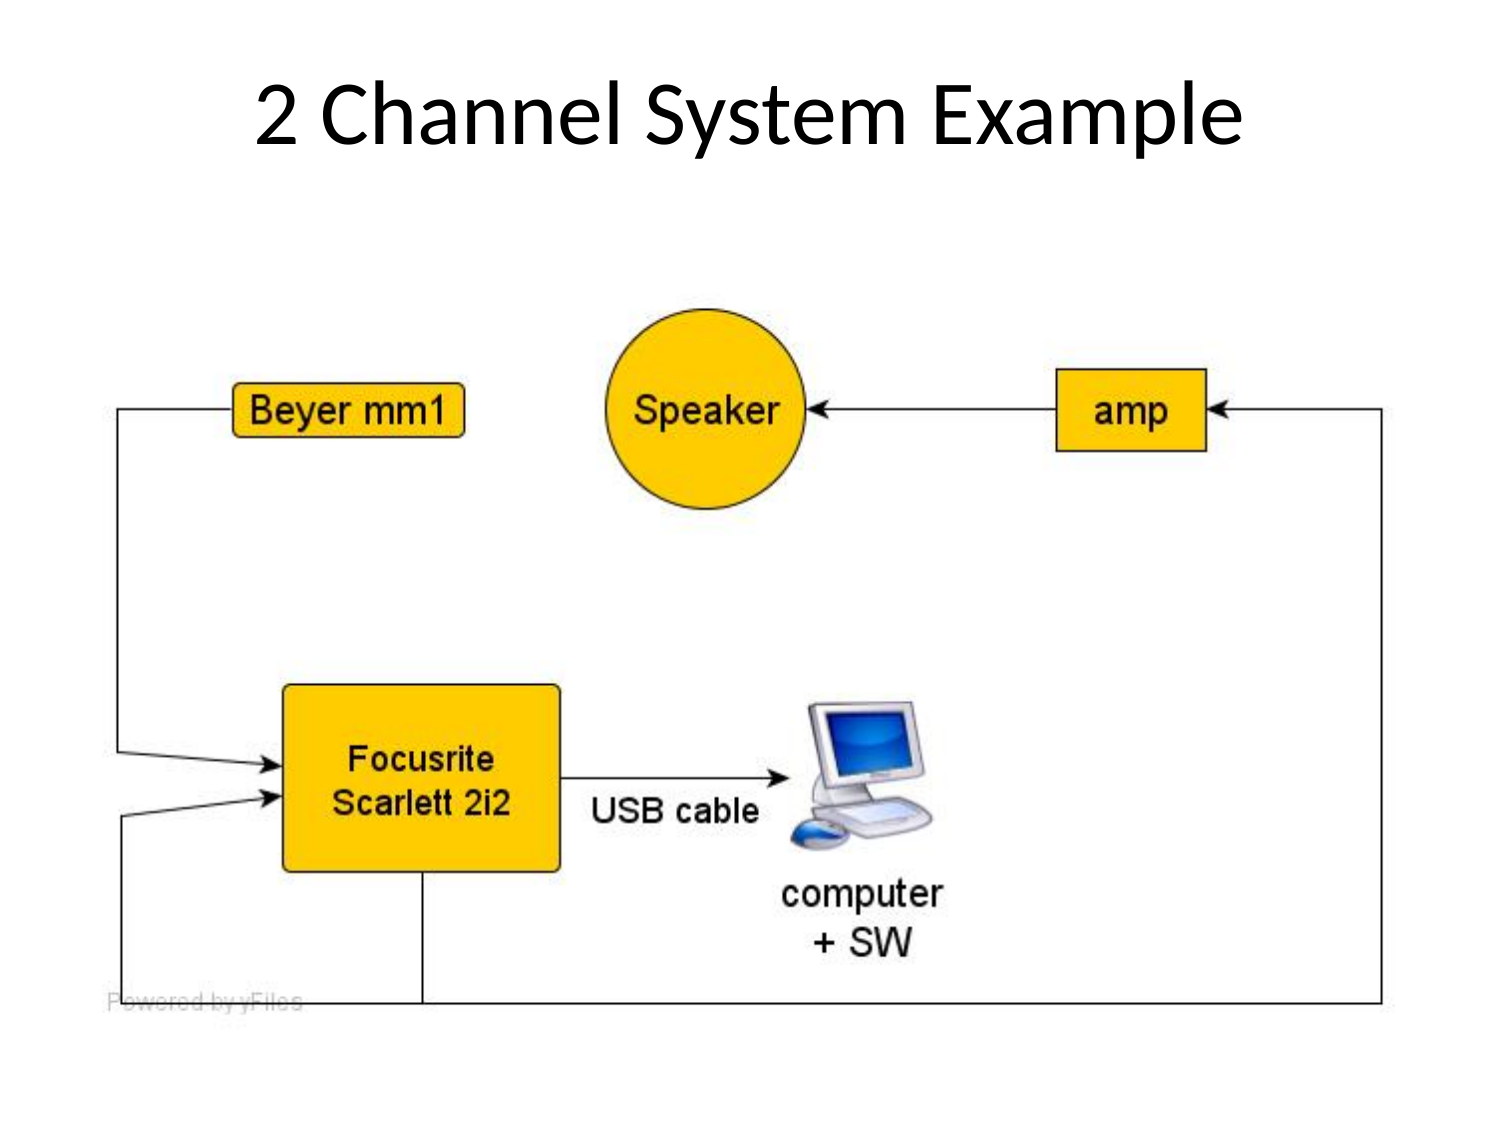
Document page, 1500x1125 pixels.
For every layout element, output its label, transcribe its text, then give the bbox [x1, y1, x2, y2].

picture [87, 279, 1413, 1035]
text_box 2 Channel System Example [74, 45, 1425, 233]
